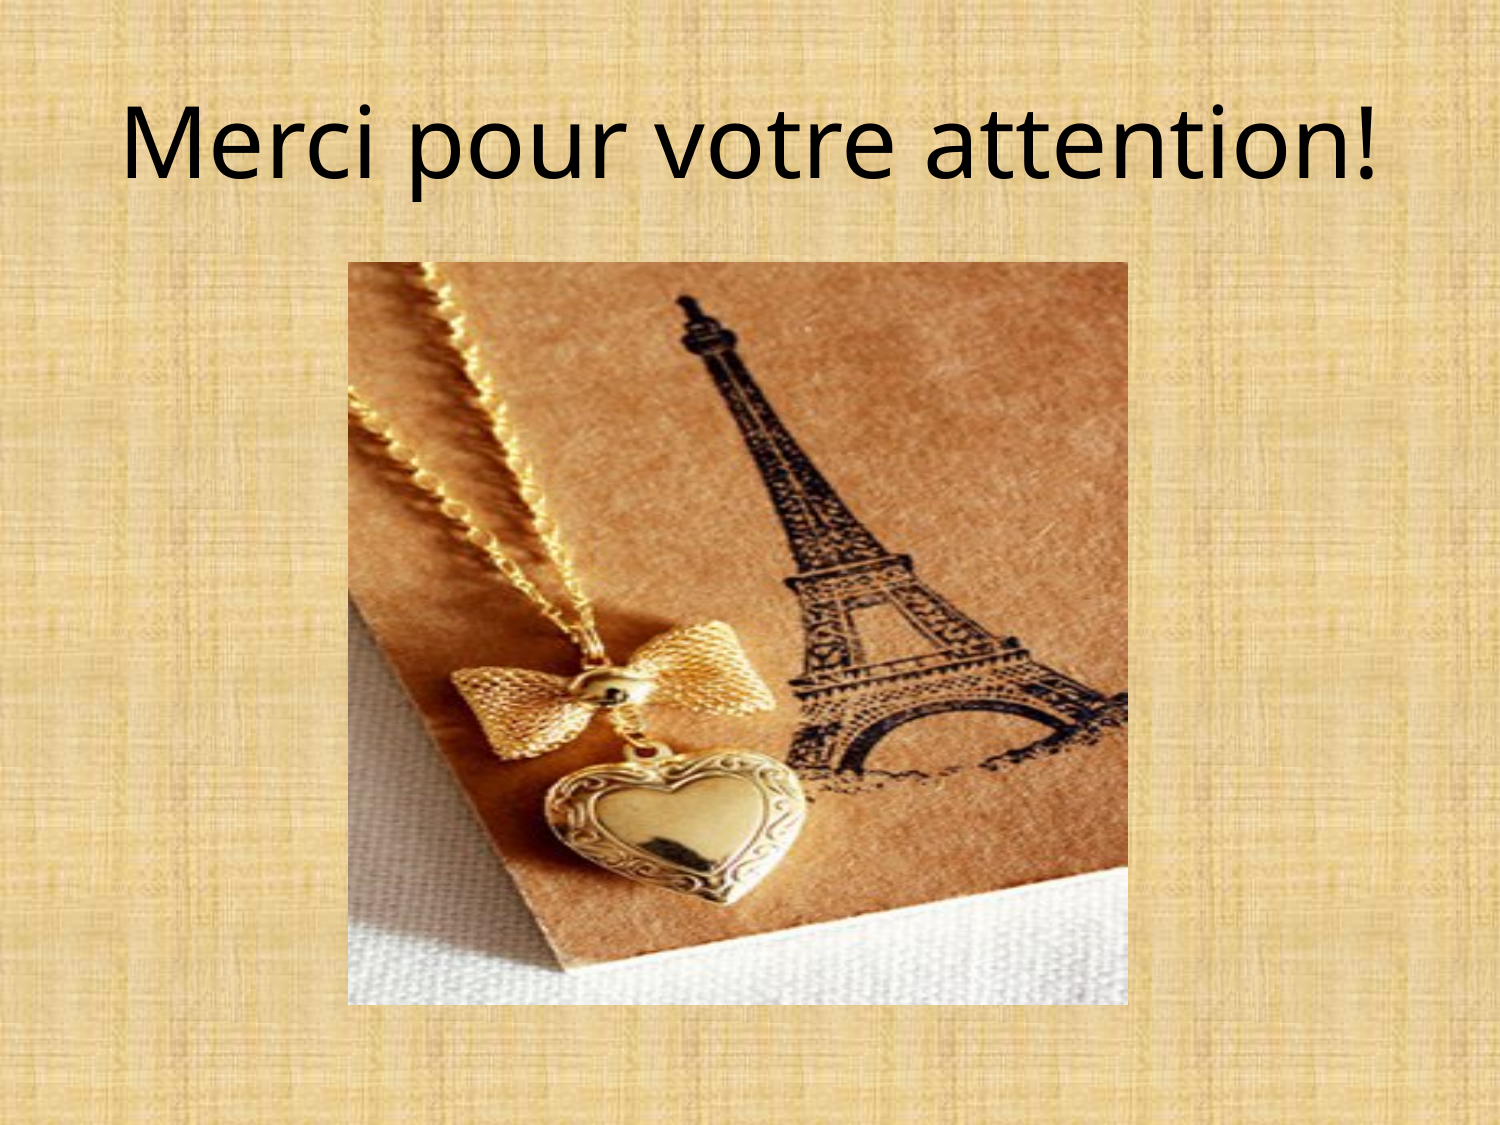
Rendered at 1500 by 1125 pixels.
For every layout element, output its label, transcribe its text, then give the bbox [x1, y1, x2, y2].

title Merci pour votre attention! [75, 45, 1425, 233]
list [348, 262, 1129, 1006]
picture [0, 0, 1500, 1125]
